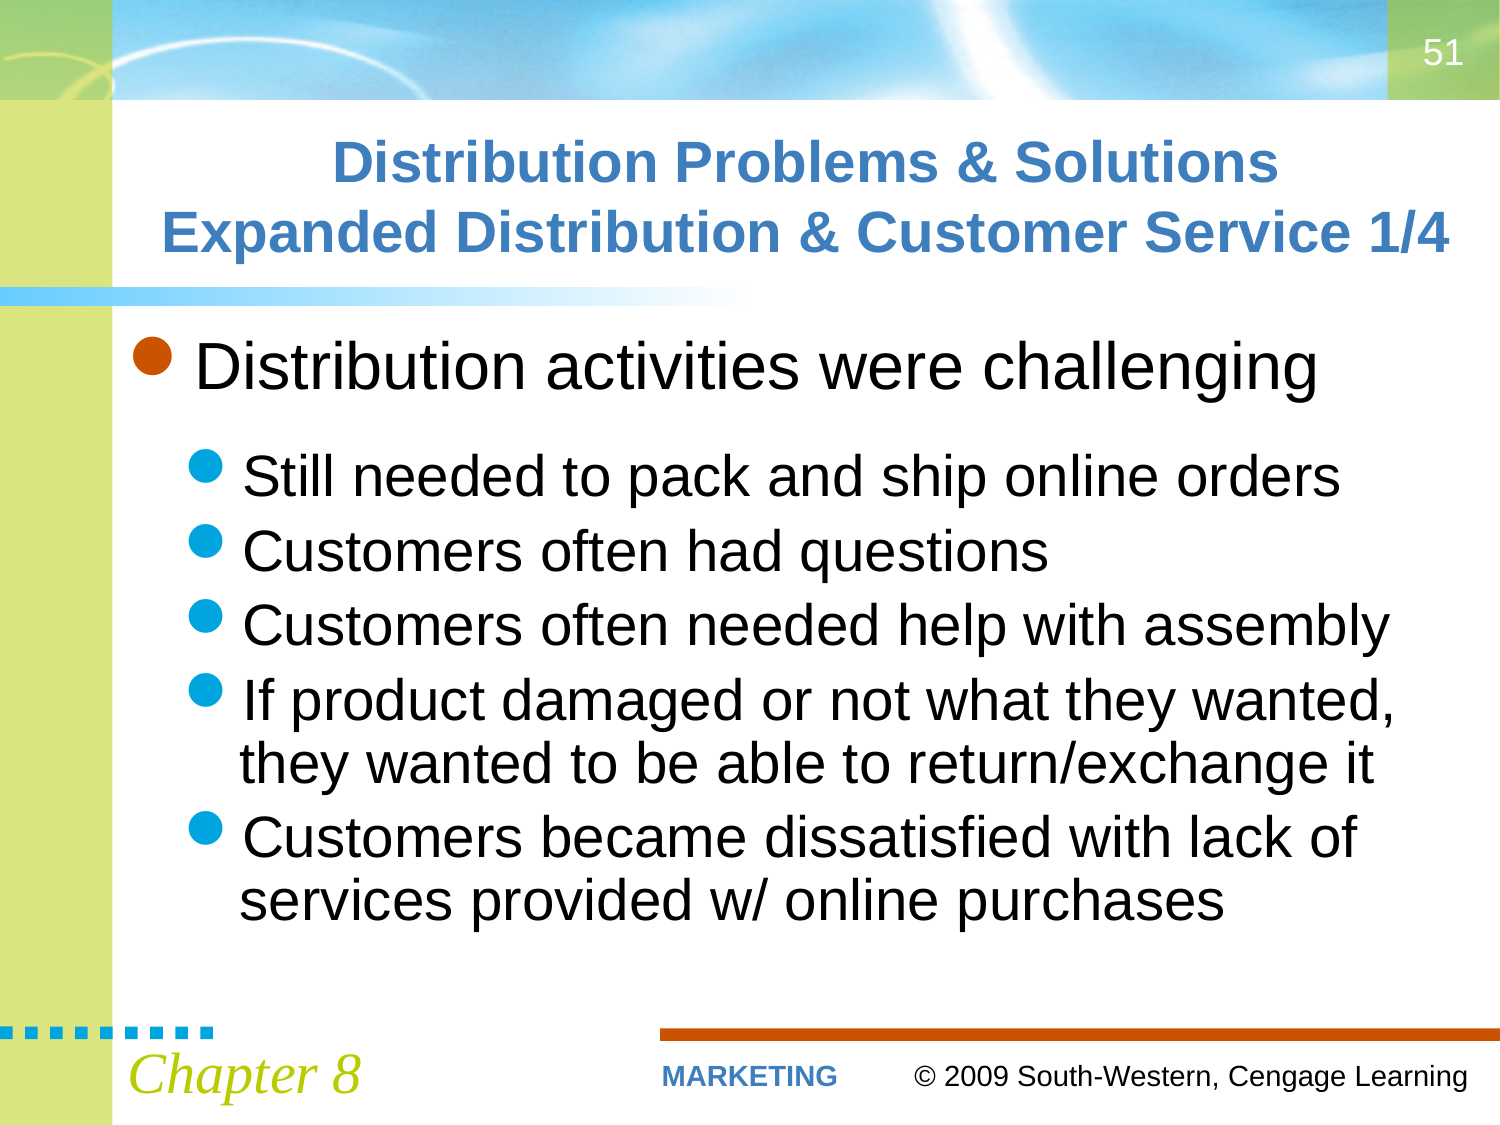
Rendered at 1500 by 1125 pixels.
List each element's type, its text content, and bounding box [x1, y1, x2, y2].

footer Chapter 8 [112, 1012, 638, 1113]
slide_number 51 [1387, 0, 1500, 99]
title Distribution Problems & Solutions Expanded Distribution & Customer Service 1/4 [112, 99, 1500, 288]
list Distribution activities were challenging Still needed to pack and ship online orders Customers often had questions Customers often needed help with assembly If product damaged or not what they wanted, they wanted to be able to return/exchange it Customers became dissatisfied with lack of services provided w/ online purchases [112, 324, 1463, 1001]
